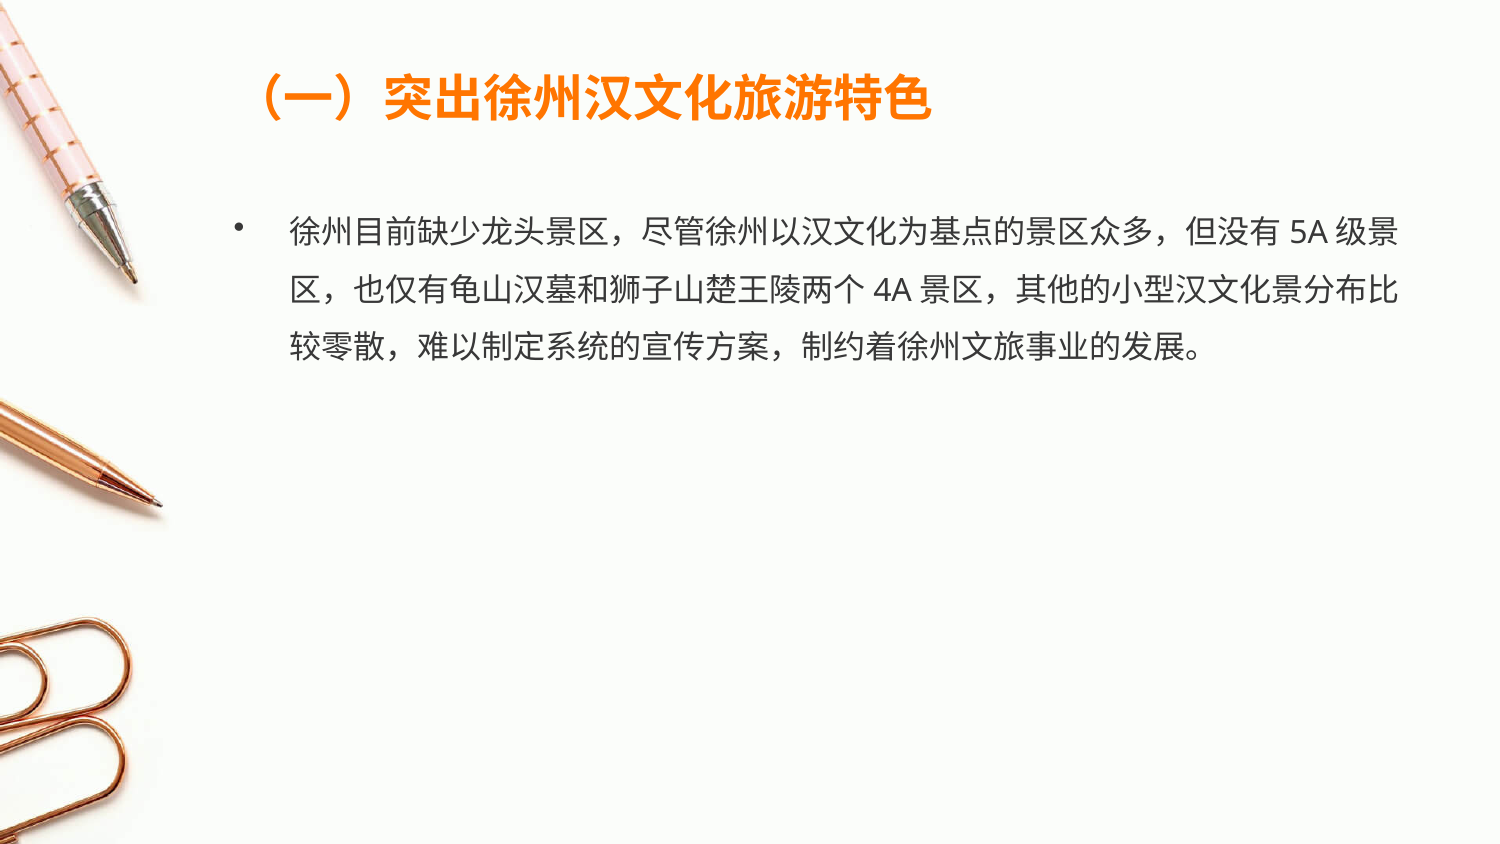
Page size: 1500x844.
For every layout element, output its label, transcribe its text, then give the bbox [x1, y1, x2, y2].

text_box （一）突出徐州汉文化旅游特色 [218, 51, 1451, 143]
text_box 徐州目前缺少龙头景区，尽管徐州以汉文化为基点的景区众多，但没有5A级景区，也仅有龟山汉墓和狮子山楚王陵两个4A景区，其他的小型汉文化景分布比较零散，难以制定系统的宣传方案，制约着徐州文旅事业的发展。 [218, 185, 1436, 411]
picture [0, 0, 1500, 844]
